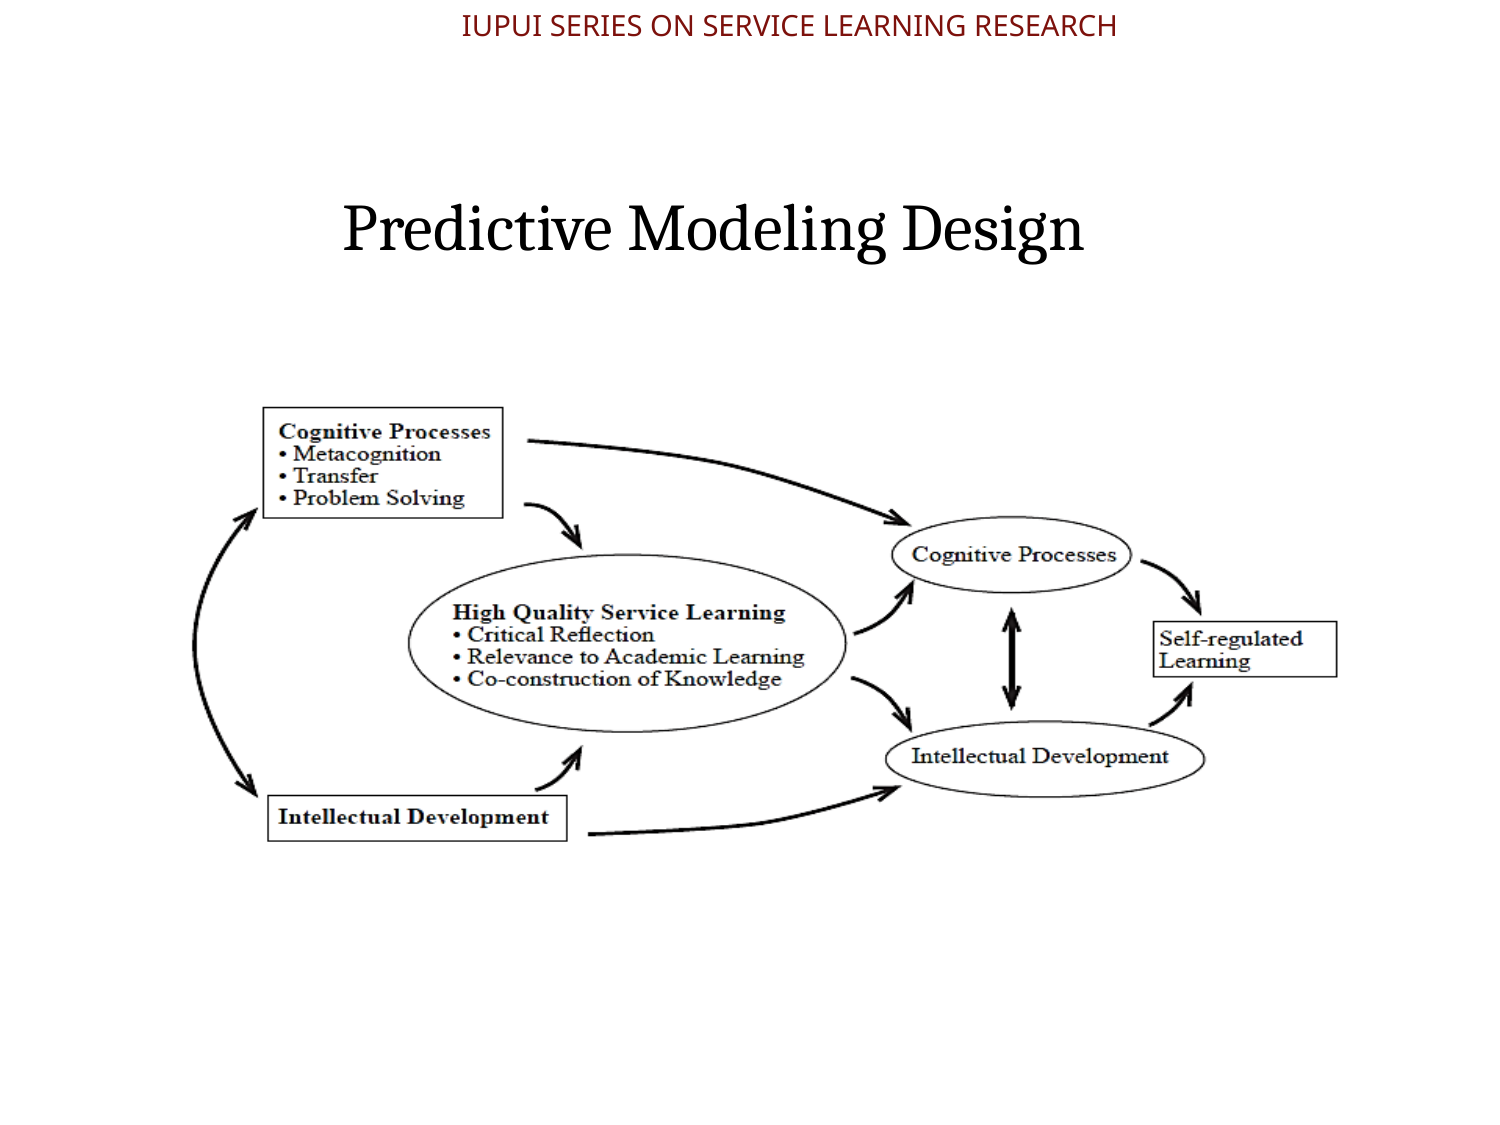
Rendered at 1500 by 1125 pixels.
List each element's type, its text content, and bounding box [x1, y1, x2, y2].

text_box IUPUI SERIES ON SERVICE LEARNING RESEARCH [381, 0, 1200, 50]
picture [0, 84, 1500, 1125]
